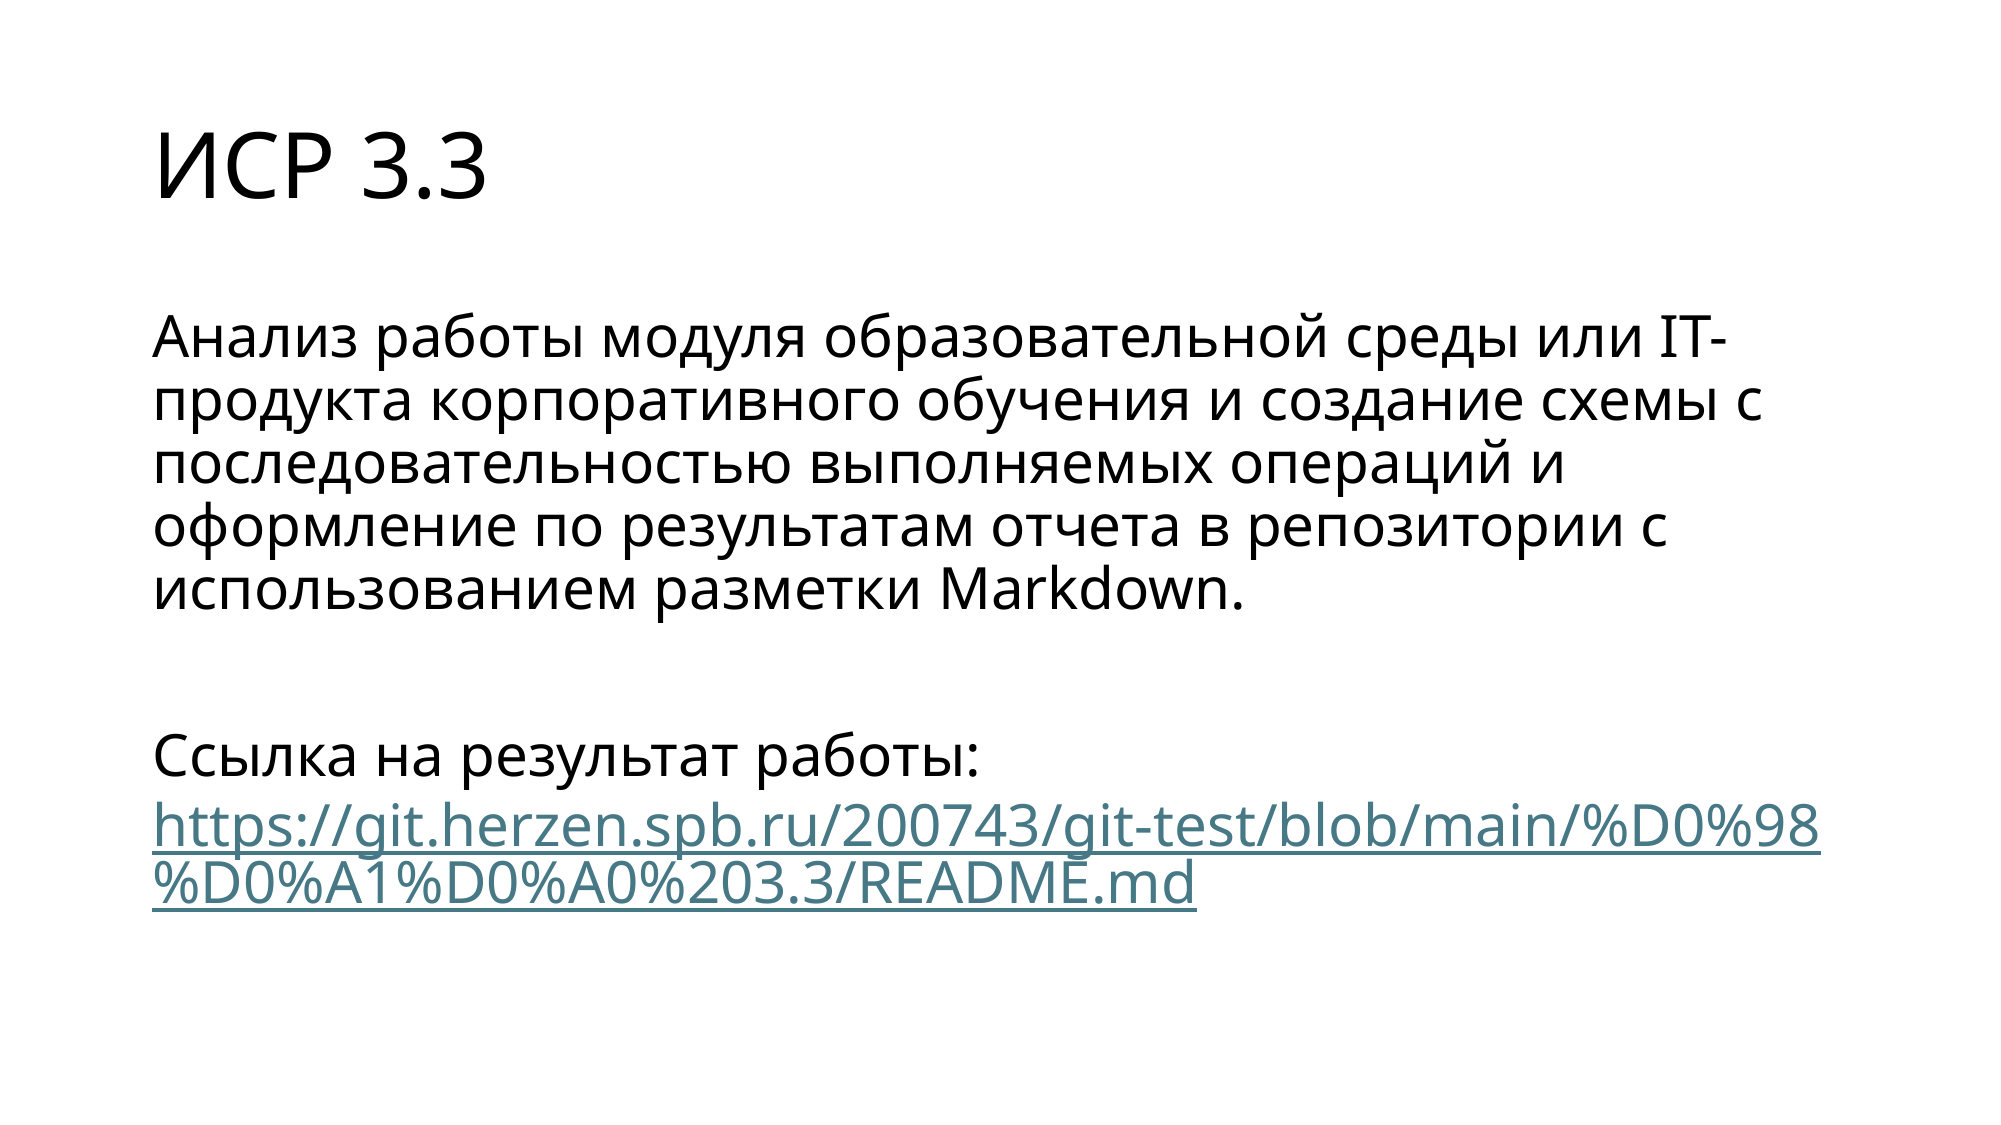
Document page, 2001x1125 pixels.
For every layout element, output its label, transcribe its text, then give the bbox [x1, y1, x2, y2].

title ИСР 3.3 [137, 59, 1863, 278]
list Анализ работы модуля образовательной среды или IT-продукта корпоративного обучения и создание схемы с последовательностью выполняемых операций и оформление по результатам отчета в репозитории с использованием разметки Markdown. Ссылка на результат работы: https://git.herzen.spb.ru/200743/git-test/blob/main/%D0%98%D0%A1%D0%A0%203.3/README.md [137, 299, 1863, 1014]
